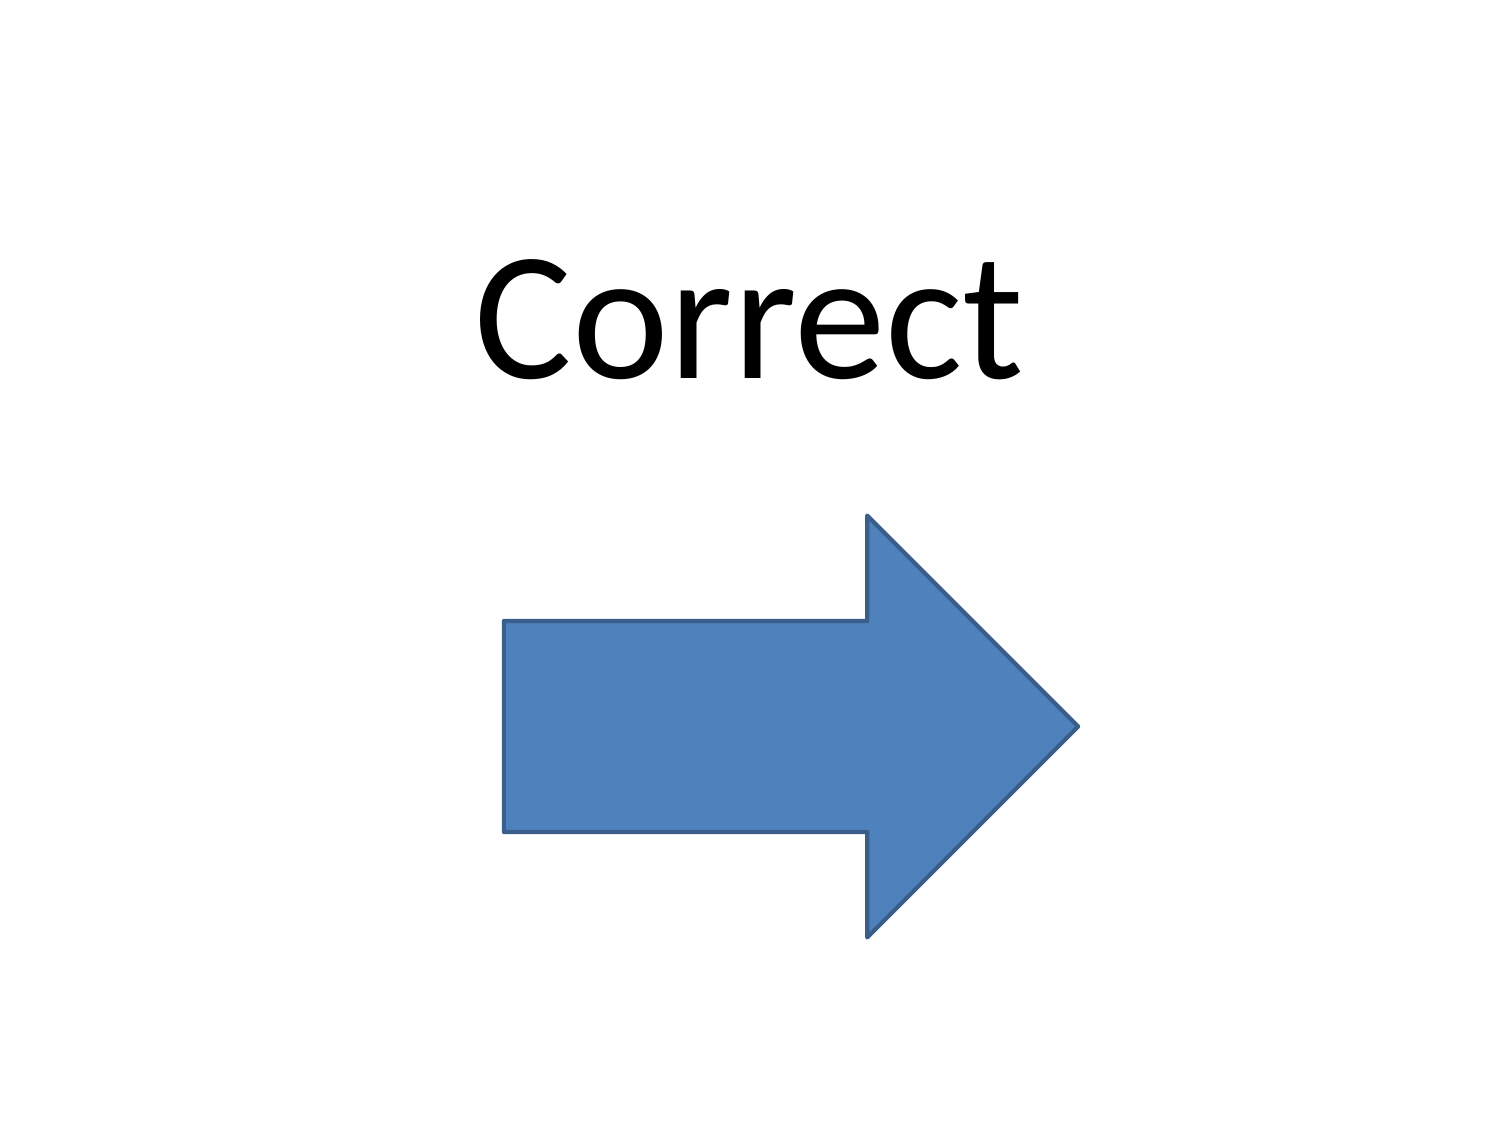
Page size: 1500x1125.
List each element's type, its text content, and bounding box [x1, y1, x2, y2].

text_box Correct [234, 187, 1266, 423]
text_box [501, 513, 1081, 940]
